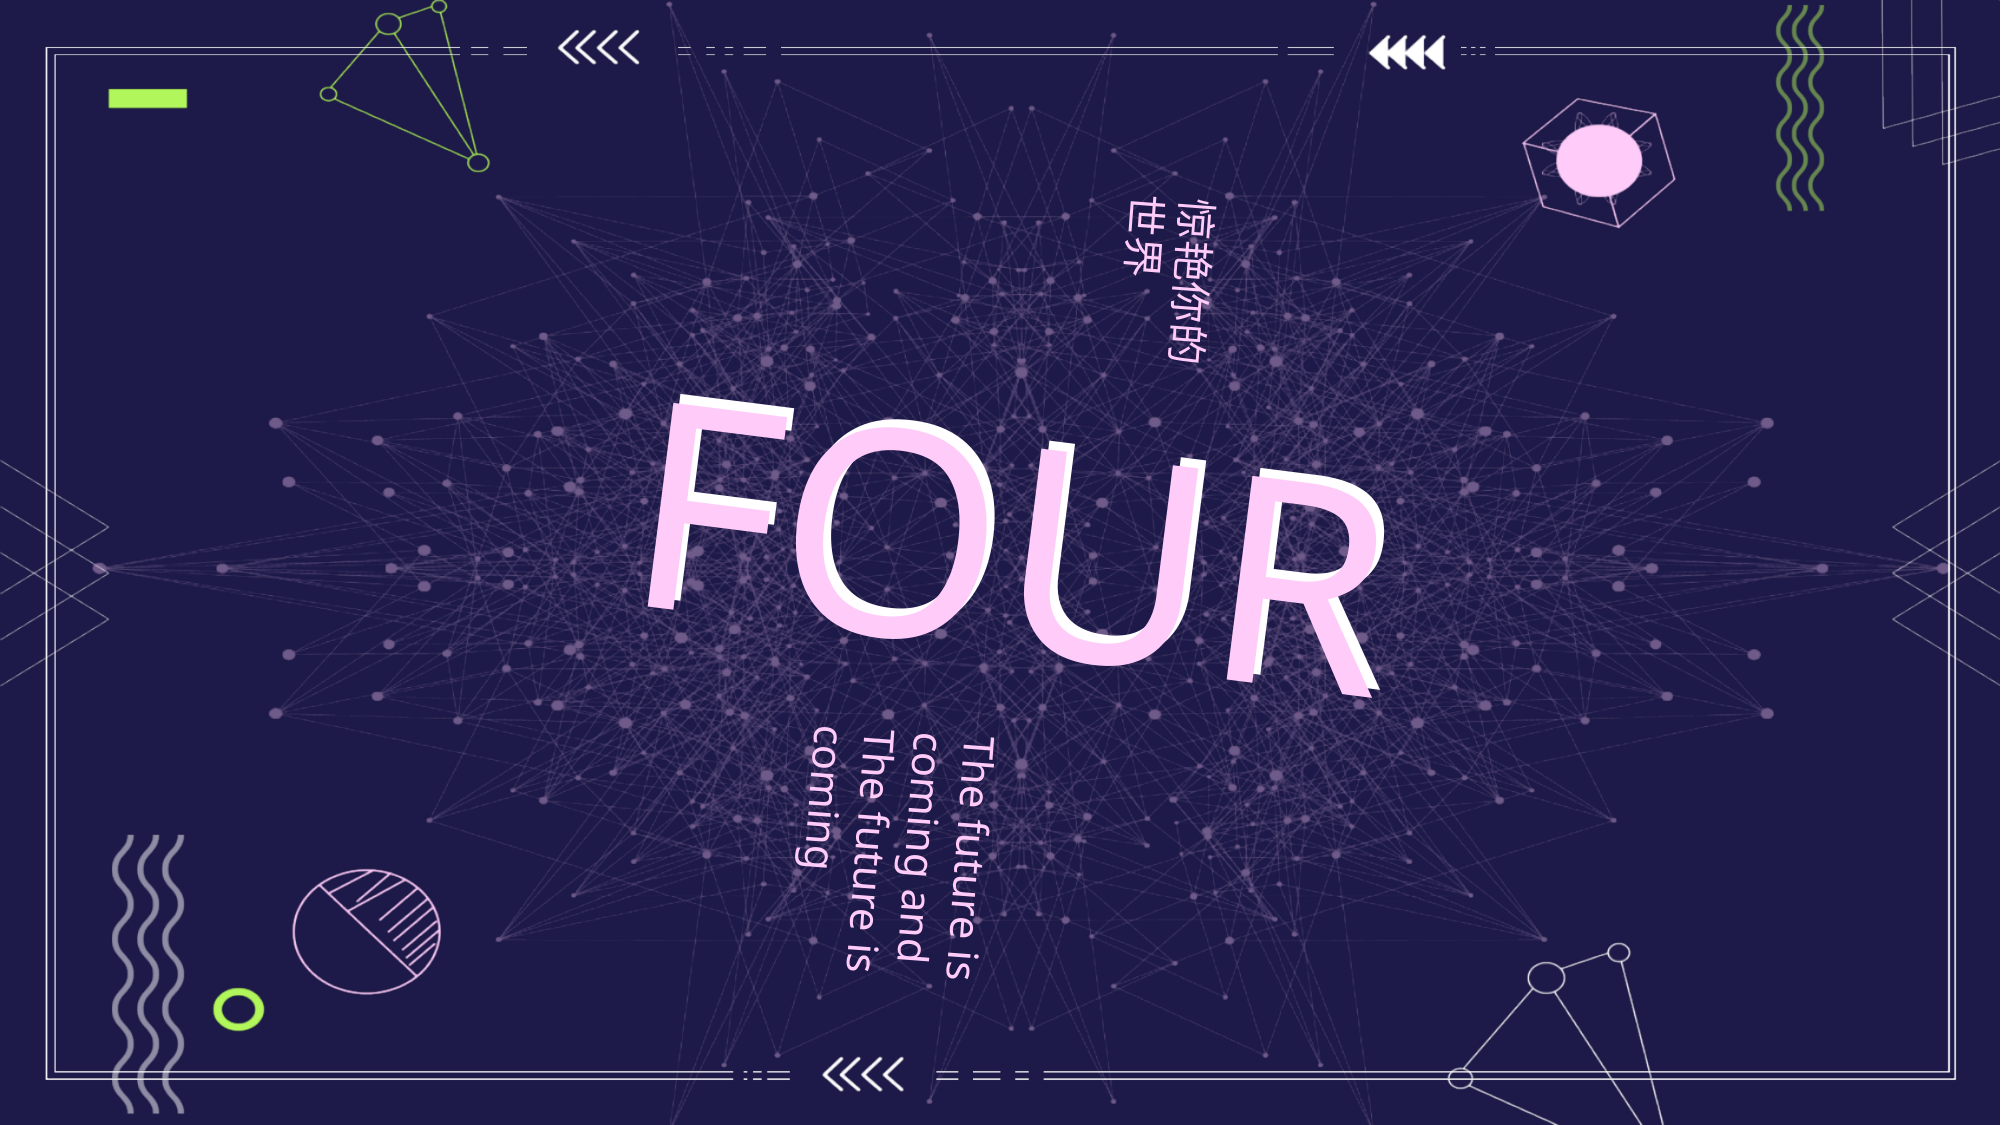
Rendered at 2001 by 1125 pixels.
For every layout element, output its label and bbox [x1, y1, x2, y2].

picture [2, 0, 2000, 1125]
text_box [615, 360, 1603, 733]
